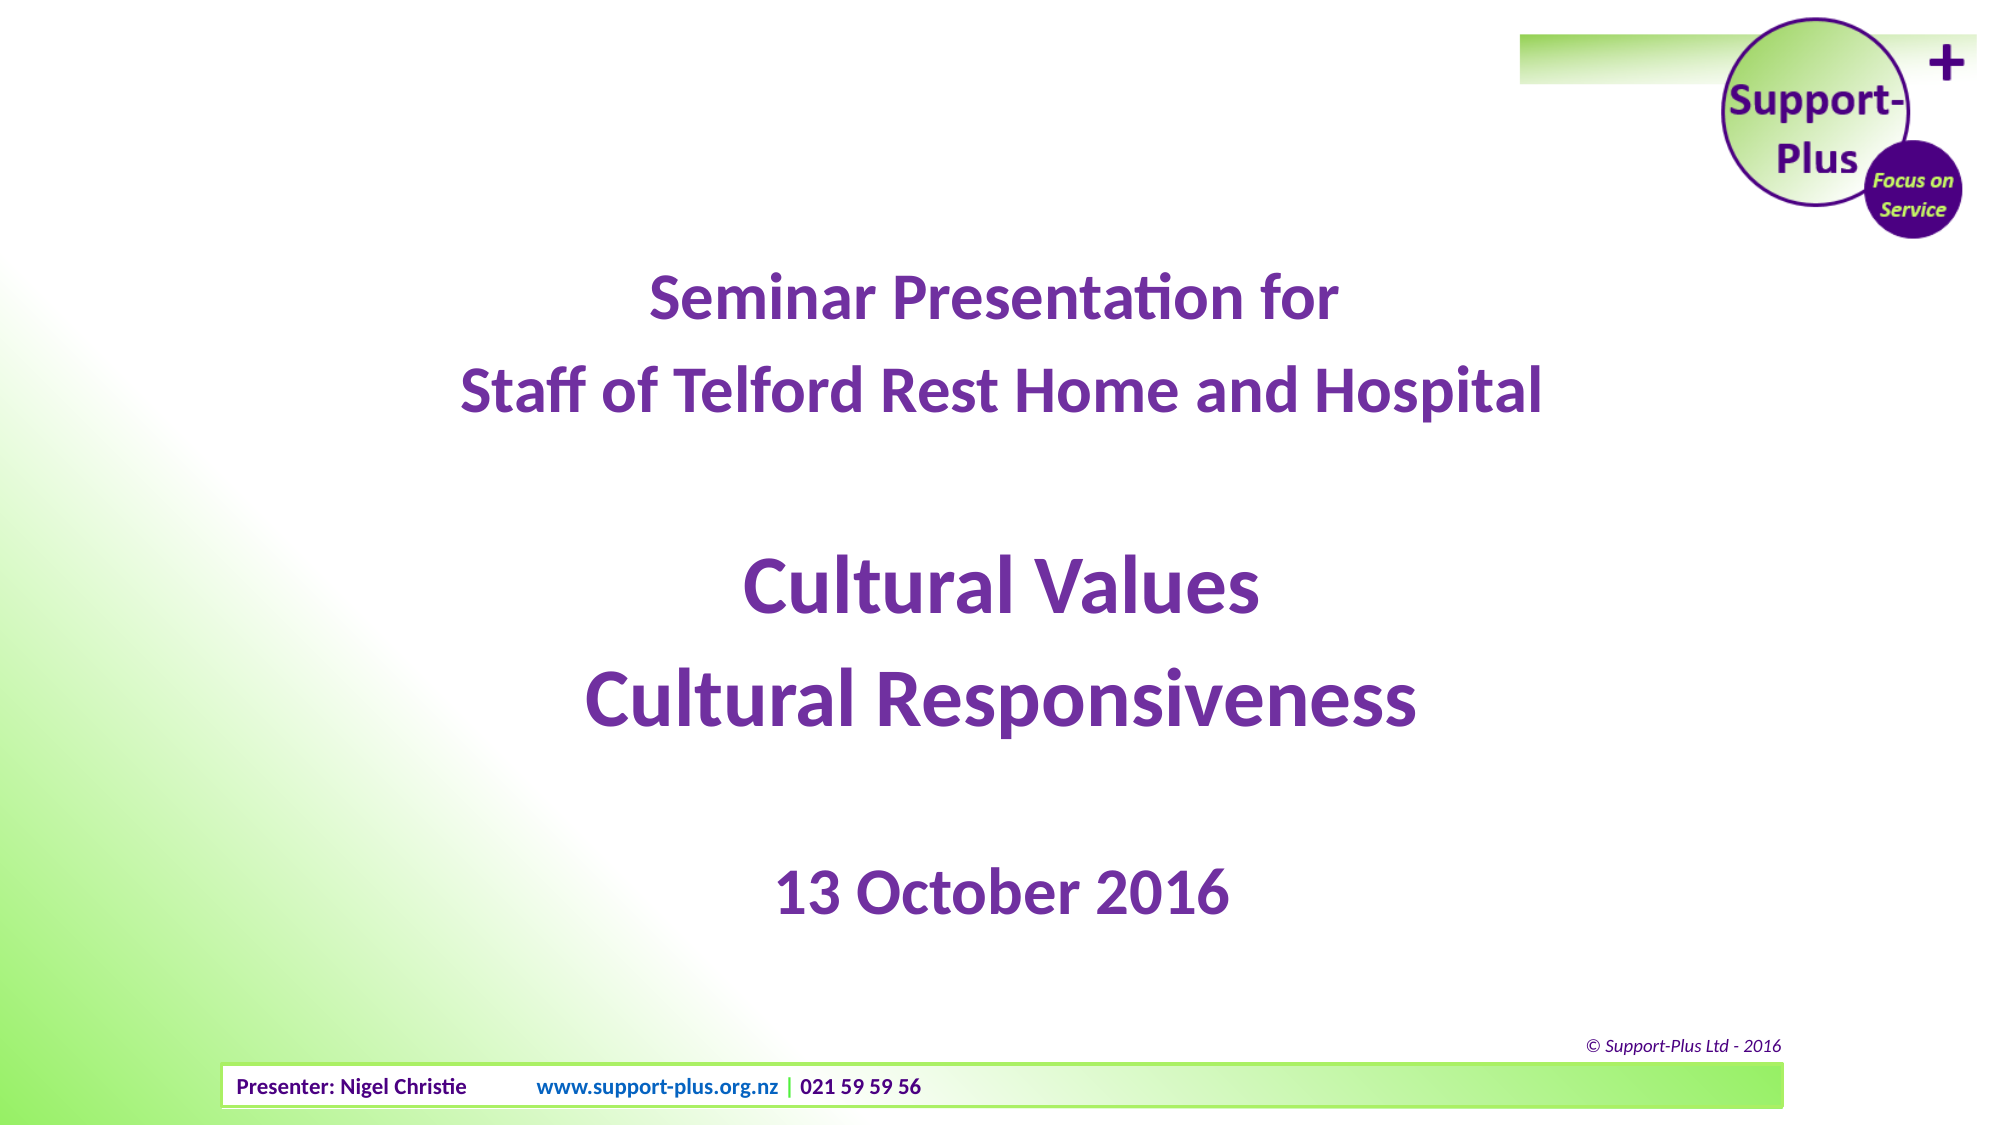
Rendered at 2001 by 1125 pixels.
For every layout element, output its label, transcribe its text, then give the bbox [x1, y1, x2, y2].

text_box © Support-Plus Ltd - 2016 [1570, 1026, 1819, 1064]
text_box Seminar Presentation for Staff of Telford Rest Home and Hospital Cultural Values Cultural Responsiveness 13 October 2016 [250, 245, 1754, 936]
picture [1514, 15, 1983, 246]
text_box Presenter: Nigel Christie www.support-plus.org.nz | 021 59 59 56 [221, 1063, 1783, 1107]
